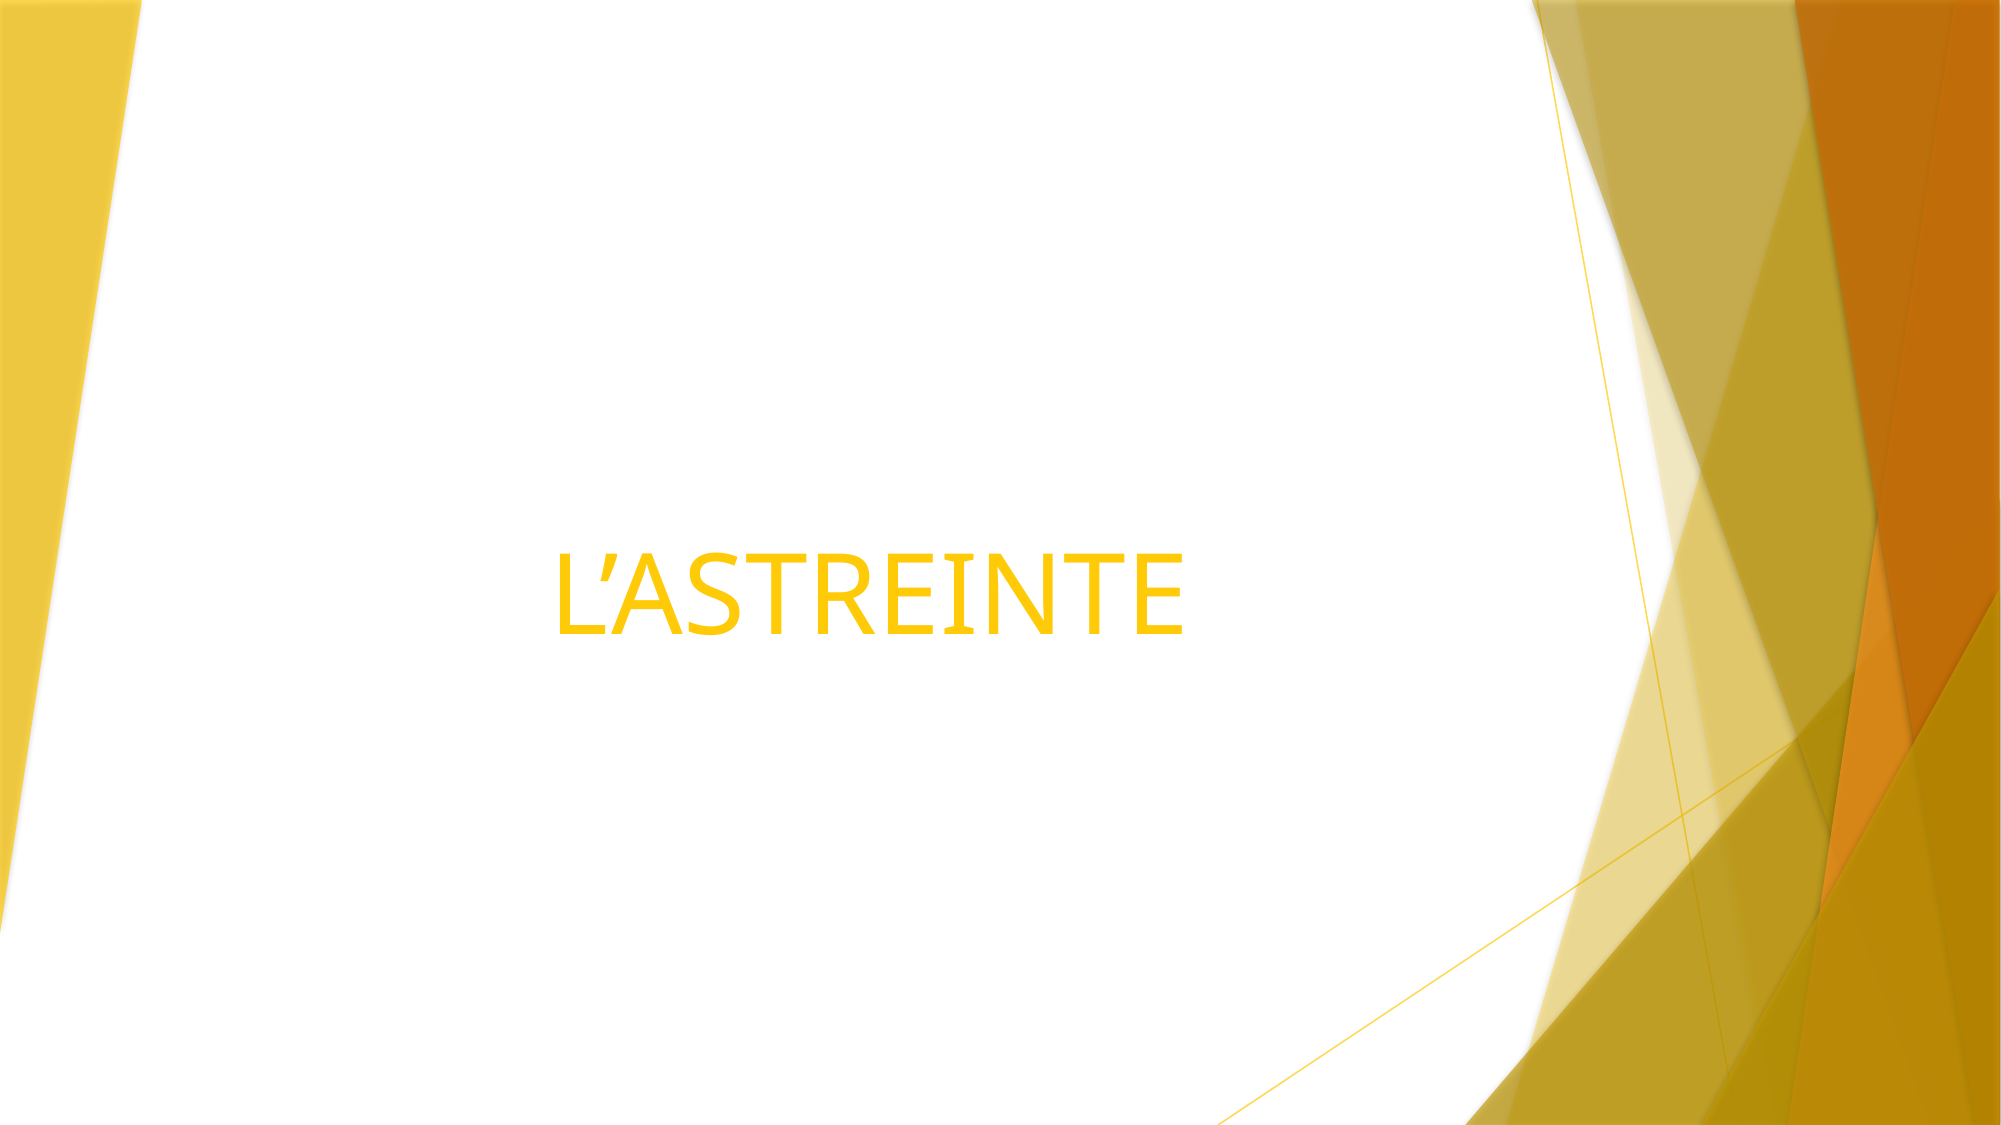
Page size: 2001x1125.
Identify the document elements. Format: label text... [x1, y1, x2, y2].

title L’ASTREINTE [247, 394, 1522, 665]
